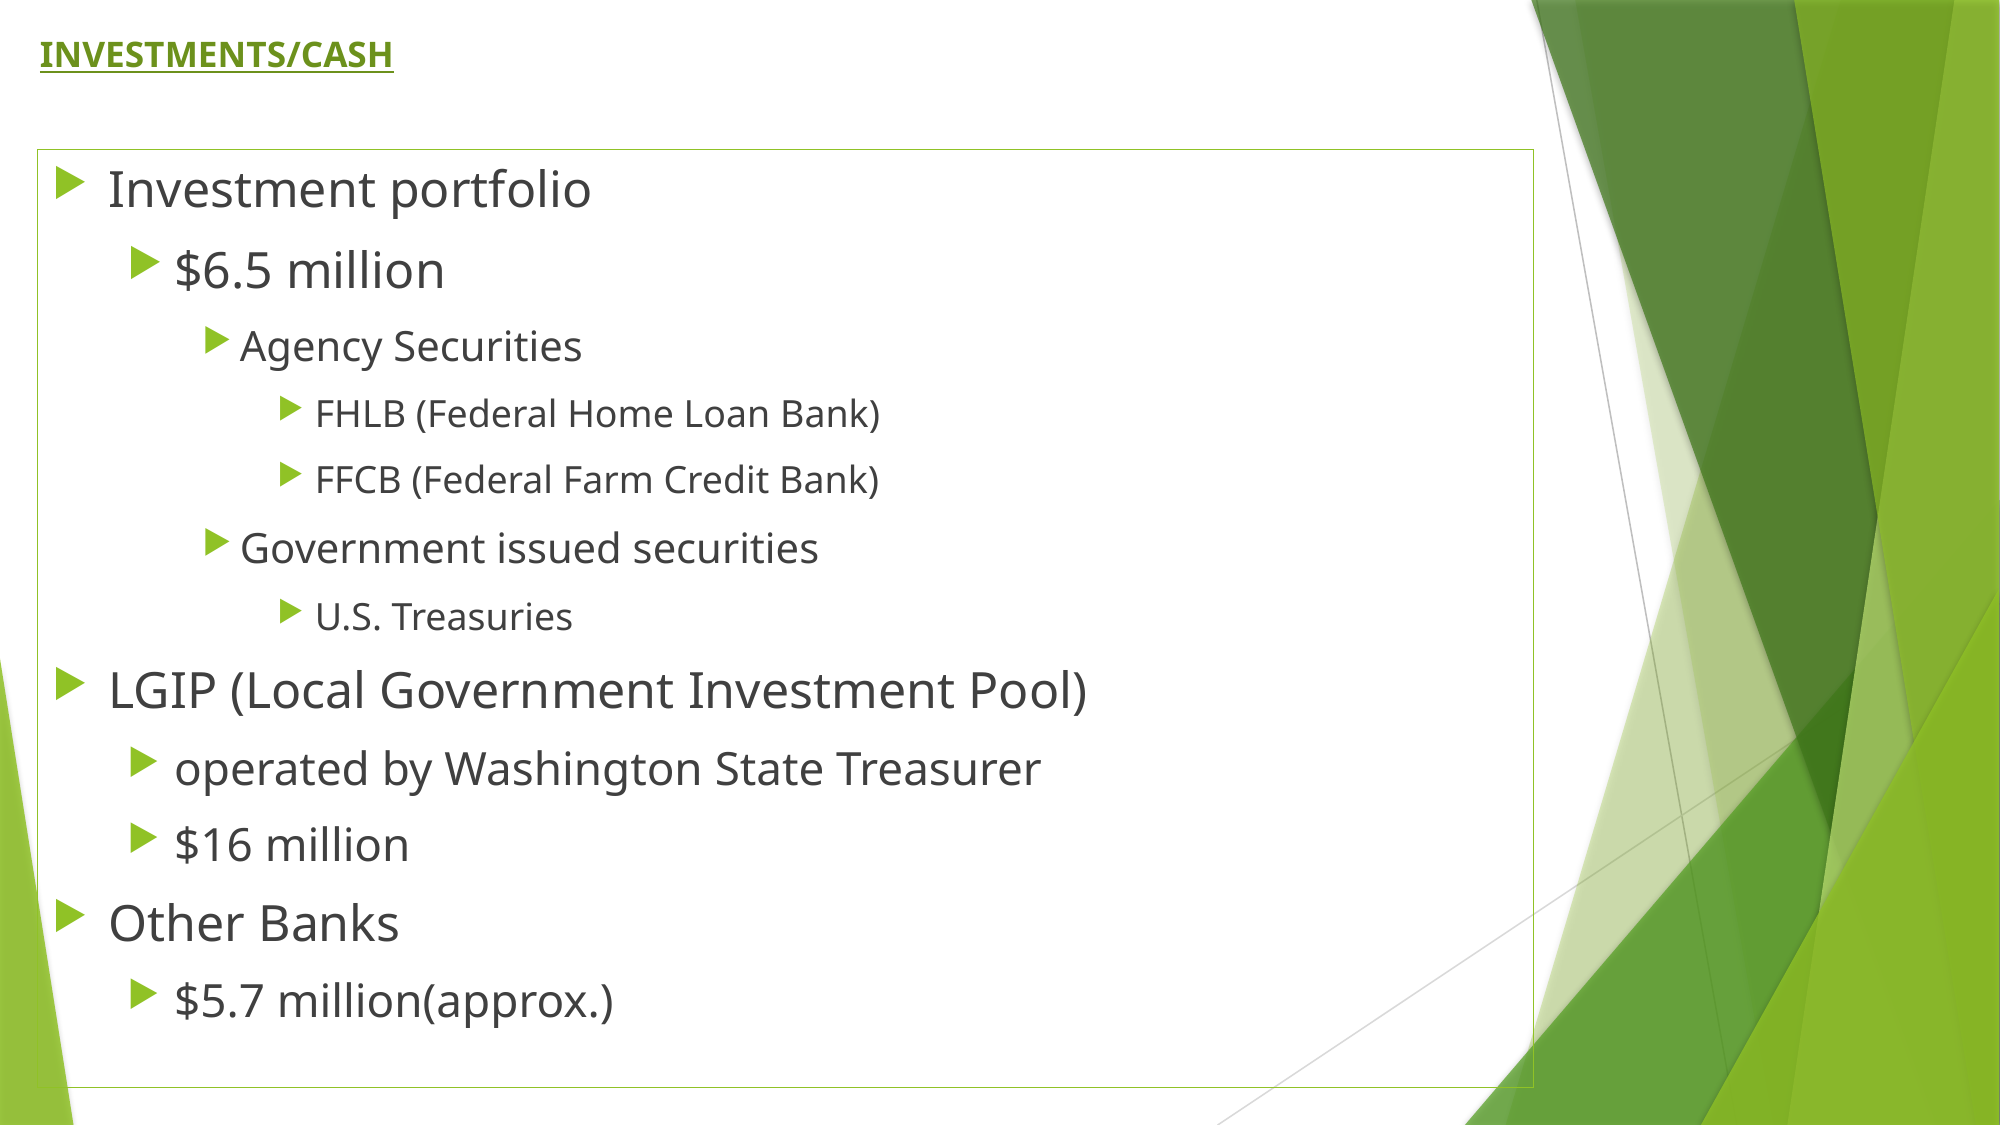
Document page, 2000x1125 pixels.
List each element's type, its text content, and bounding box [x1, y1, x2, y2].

title INVESTMENTS/CASH [24, 24, 1510, 125]
list Investment portfolio $6.5 million Agency Securities FHLB (Federal Home Loan Bank) FFCB (Federal Farm Credit Bank) Government issued securities U.S. Treasuries LGIP (Local Government Investment Pool) operated by Washington State Treasurer $16 million Other Banks $5.7 million(approx.) [37, 149, 1534, 1088]
